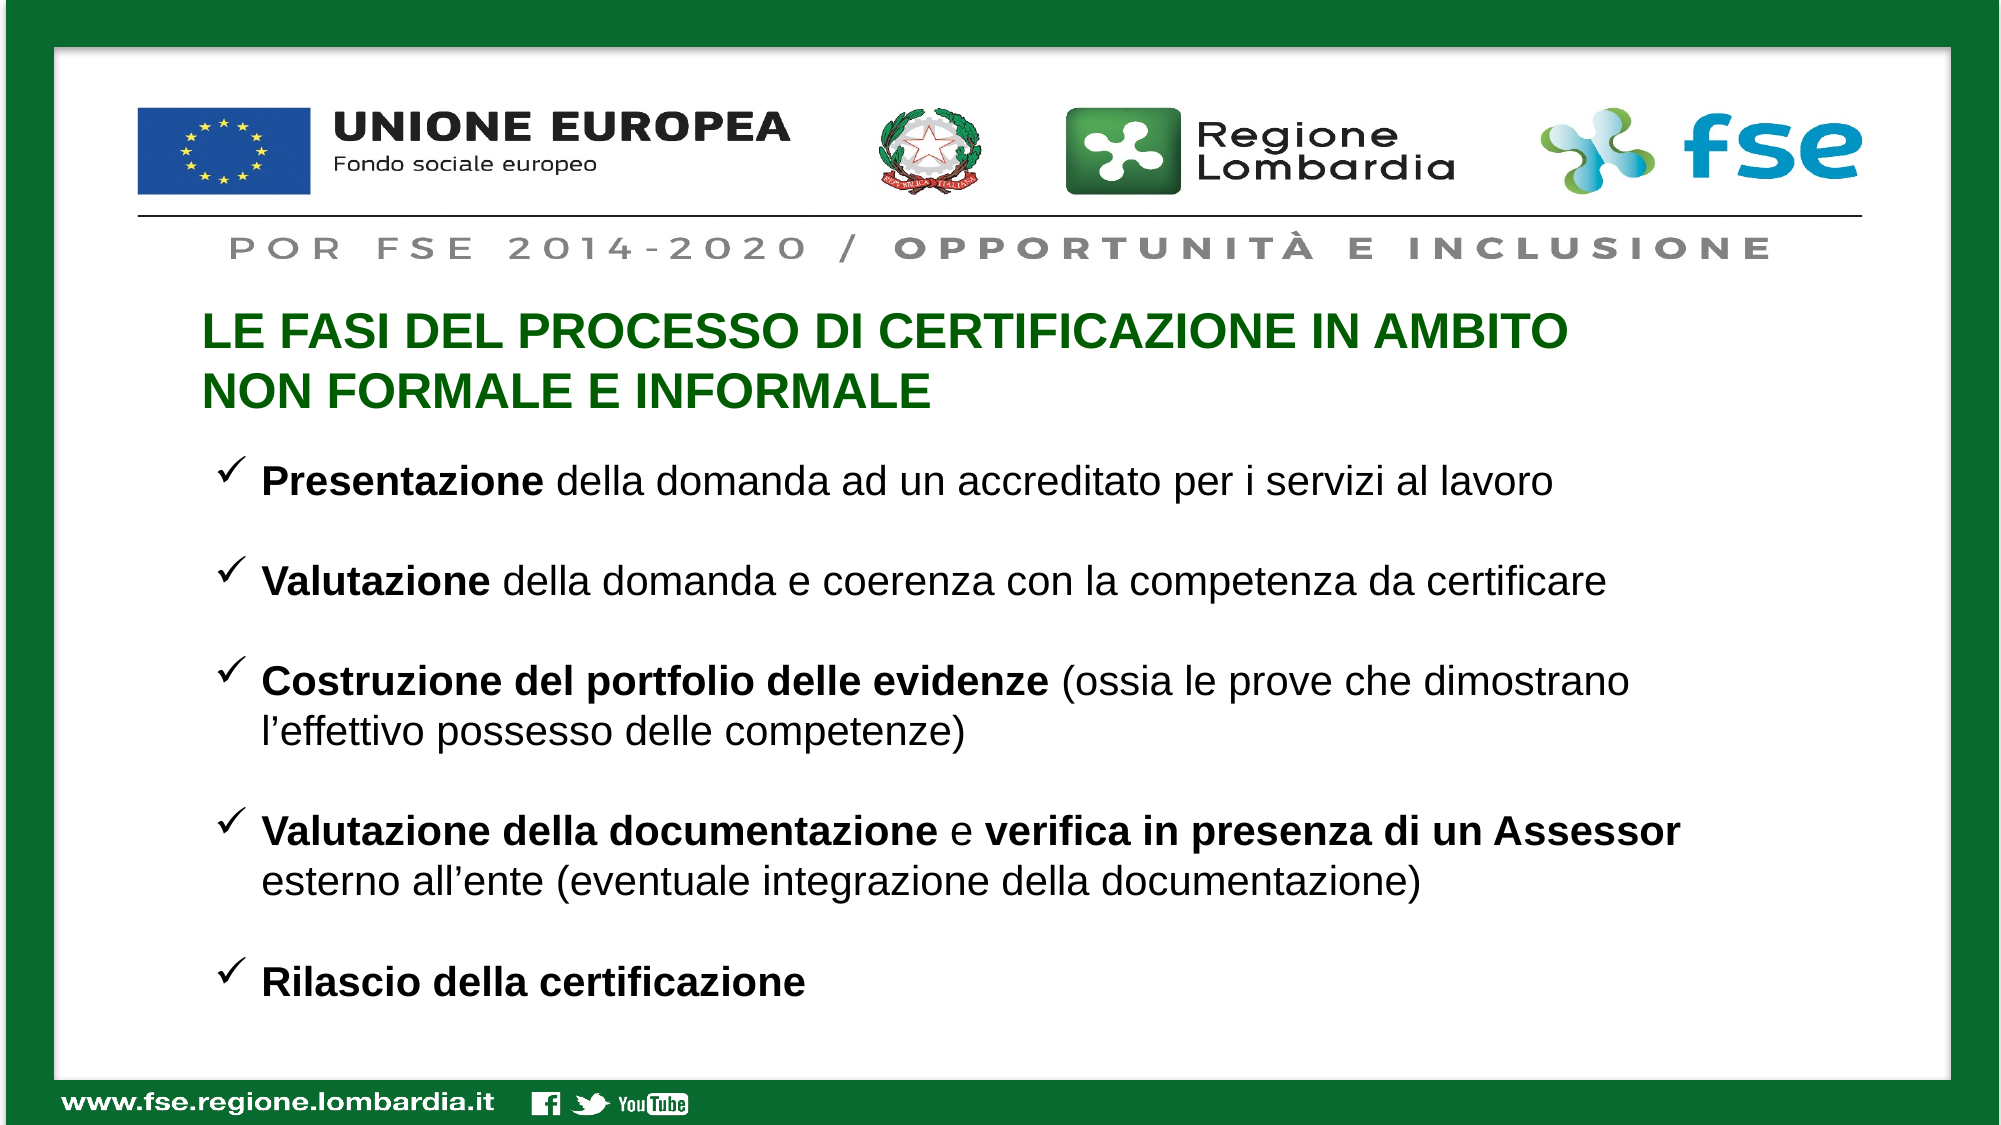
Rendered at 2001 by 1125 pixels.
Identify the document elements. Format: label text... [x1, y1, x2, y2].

picture [132, 103, 1867, 267]
title LE FASI DEL PROCESSO DI CERTIFICAZIONE IN AMBITO NON FORMALE E INFORMALE [186, 289, 1699, 406]
picture [60, 1091, 689, 1116]
subtitle Presentazione della domanda ad un accreditato per i servizi al lavoro Valutazione della domanda e coerenza con la competenza da certificare Costruzione del portfolio delle evidenze (ossia le prove che dimostrano l’effettivo possesso delle competenze) Valutazione della documentazione e verifica in presenza di un Assessor esterno all’ente (eventuale integrazione della documentazione) Rilascio della certificazione [124, 406, 1761, 1018]
